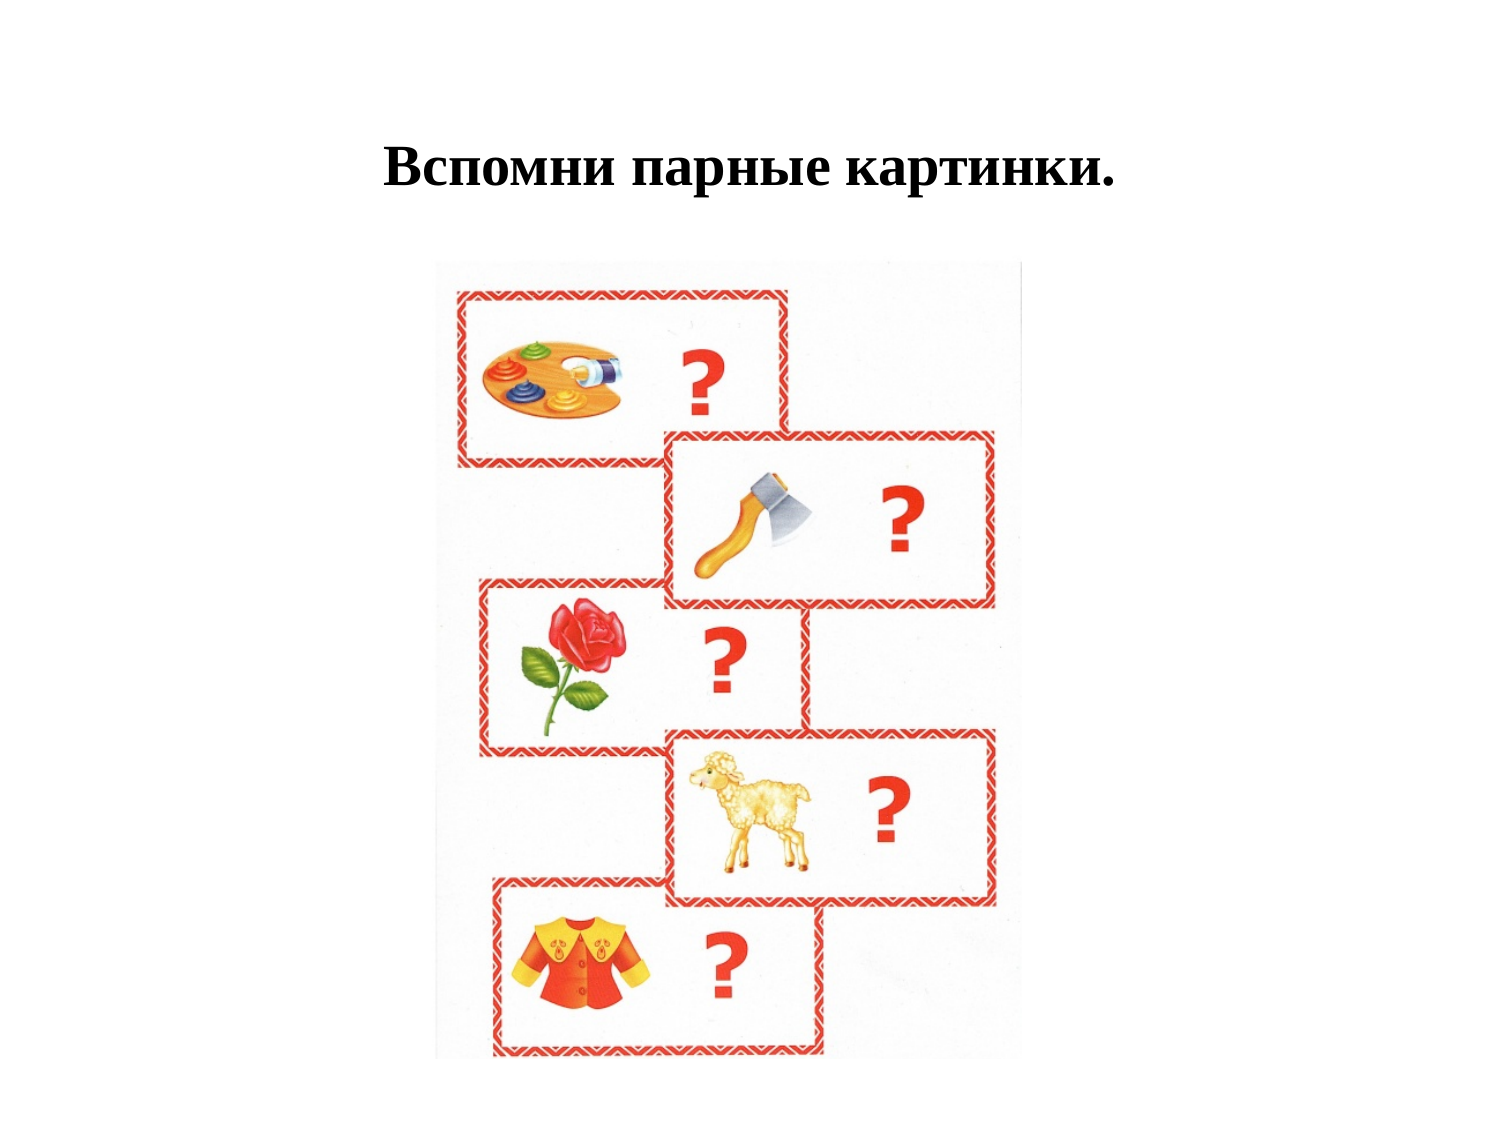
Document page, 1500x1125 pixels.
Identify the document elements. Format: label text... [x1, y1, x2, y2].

picture [430, 255, 1022, 1059]
title Вспомни парные картинки. [75, 67, 1425, 256]
